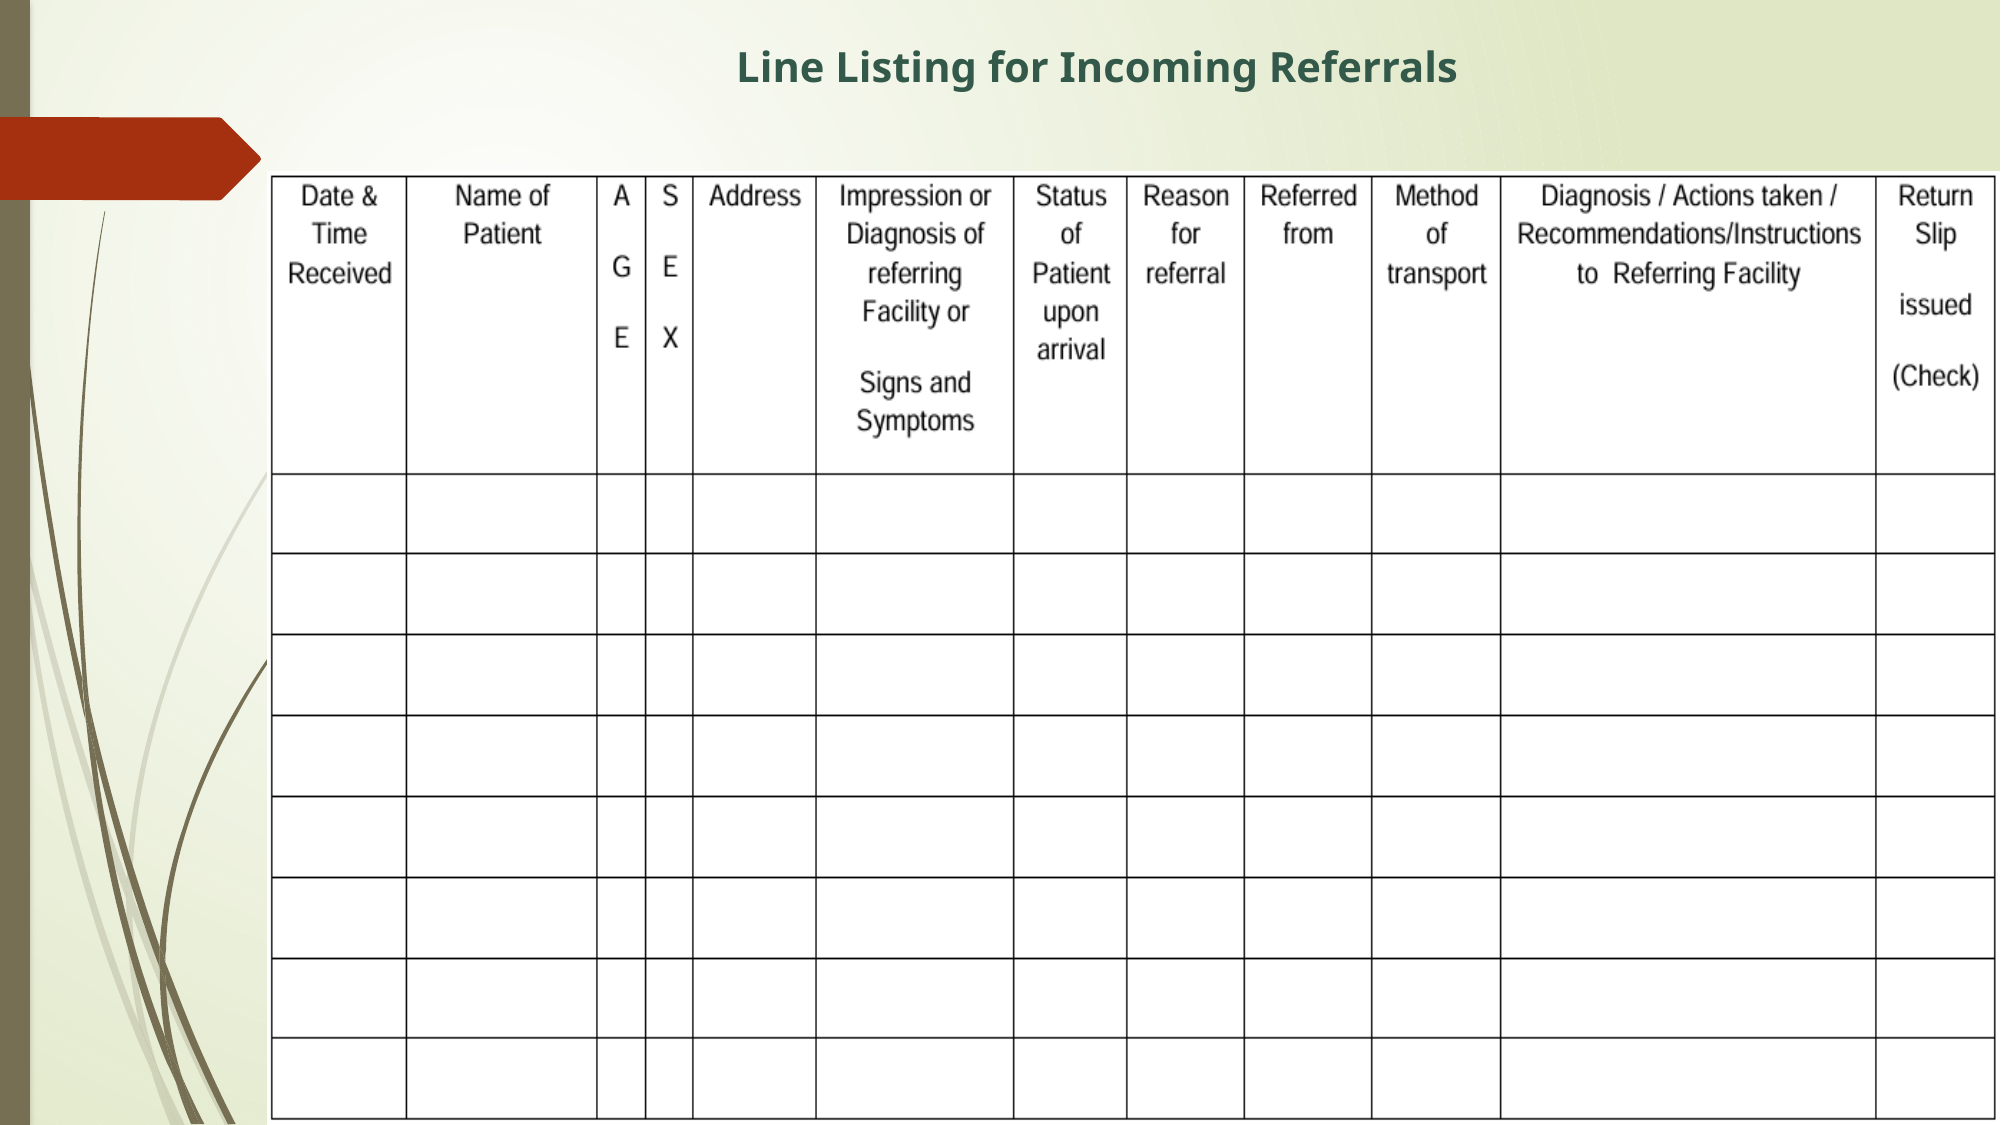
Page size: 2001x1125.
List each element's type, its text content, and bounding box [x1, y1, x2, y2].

title Line Listing for Incoming Referrals [712, 32, 1482, 143]
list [266, 171, 2000, 1125]
